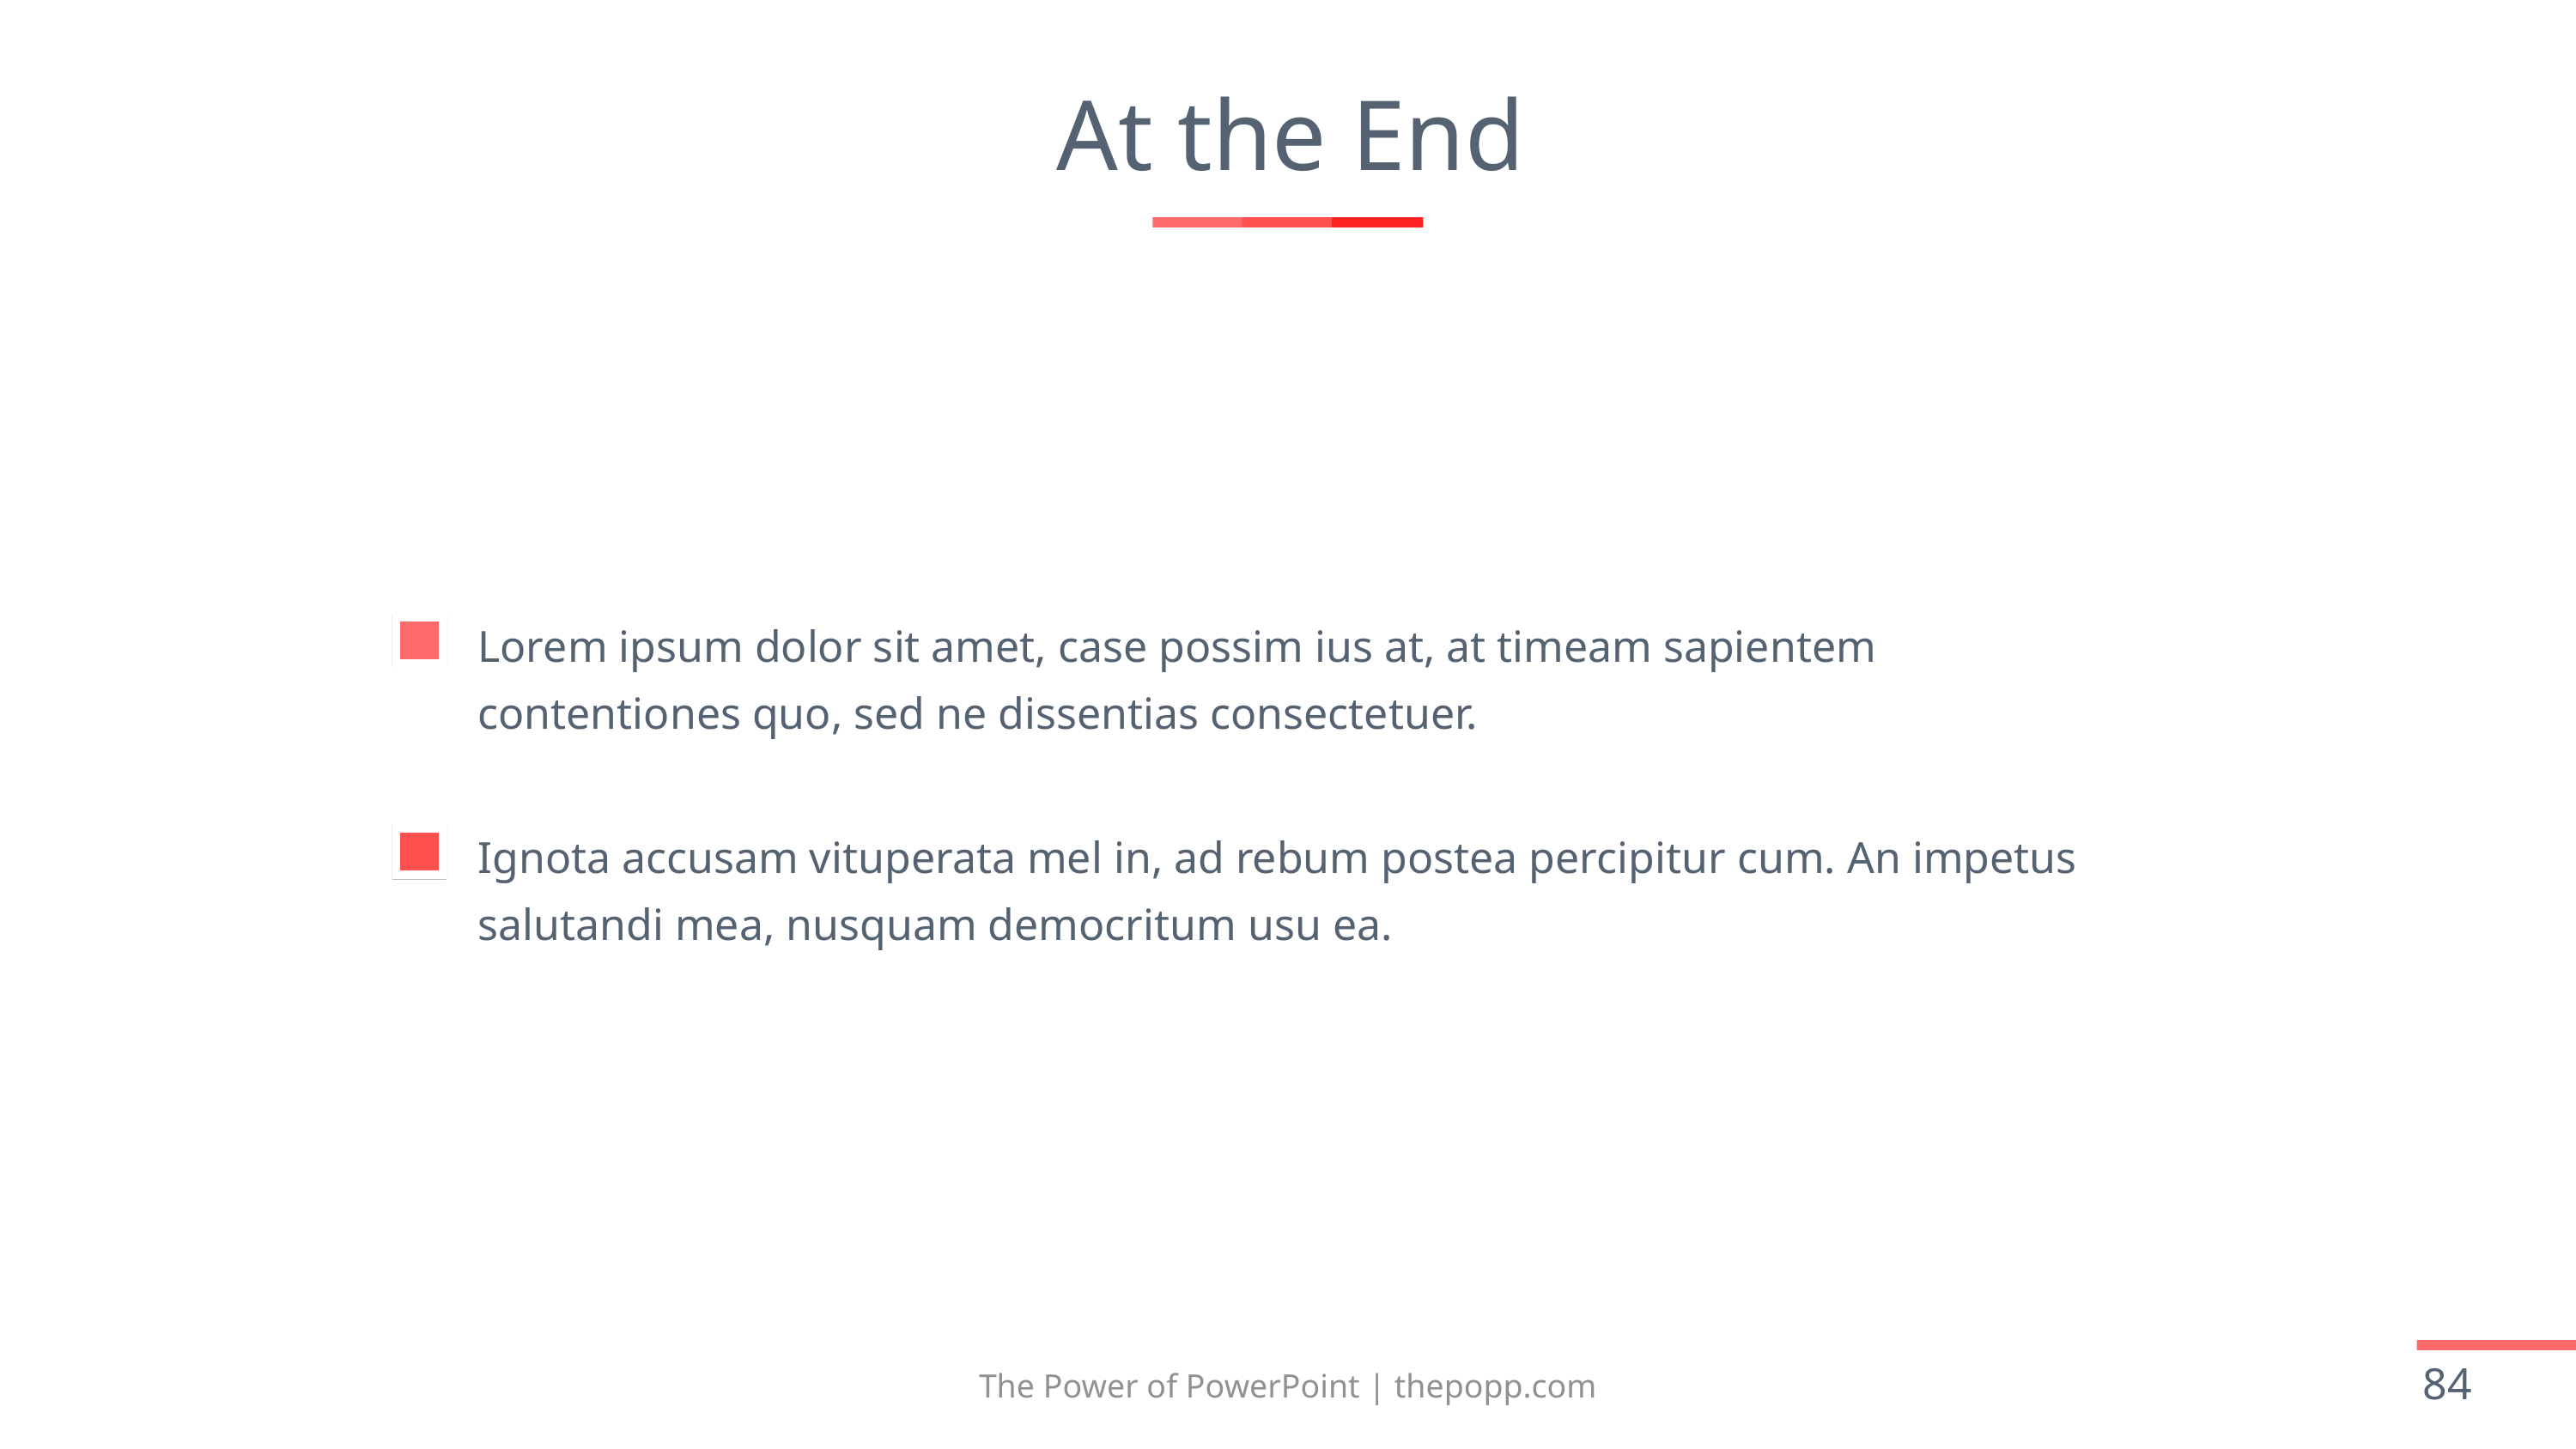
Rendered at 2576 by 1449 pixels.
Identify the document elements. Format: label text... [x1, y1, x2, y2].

slide_number 84 [2409, 1351, 2576, 1421]
list Ignota accusam vituperata mel in, ad rebum postea percipitur cum. An impetus salutandi mea, nusquam democritum usu ea. [465, 808, 2147, 982]
title At the End [69, 49, 2512, 230]
list Lorem ipsum dolor sit amet, case possim ius at, at timeam sapientem contentiones quo, sed ne dissentias consectetuer. [465, 597, 2147, 771]
footer The Power of PowerPoint | thepopp.com [853, 1349, 1723, 1427]
